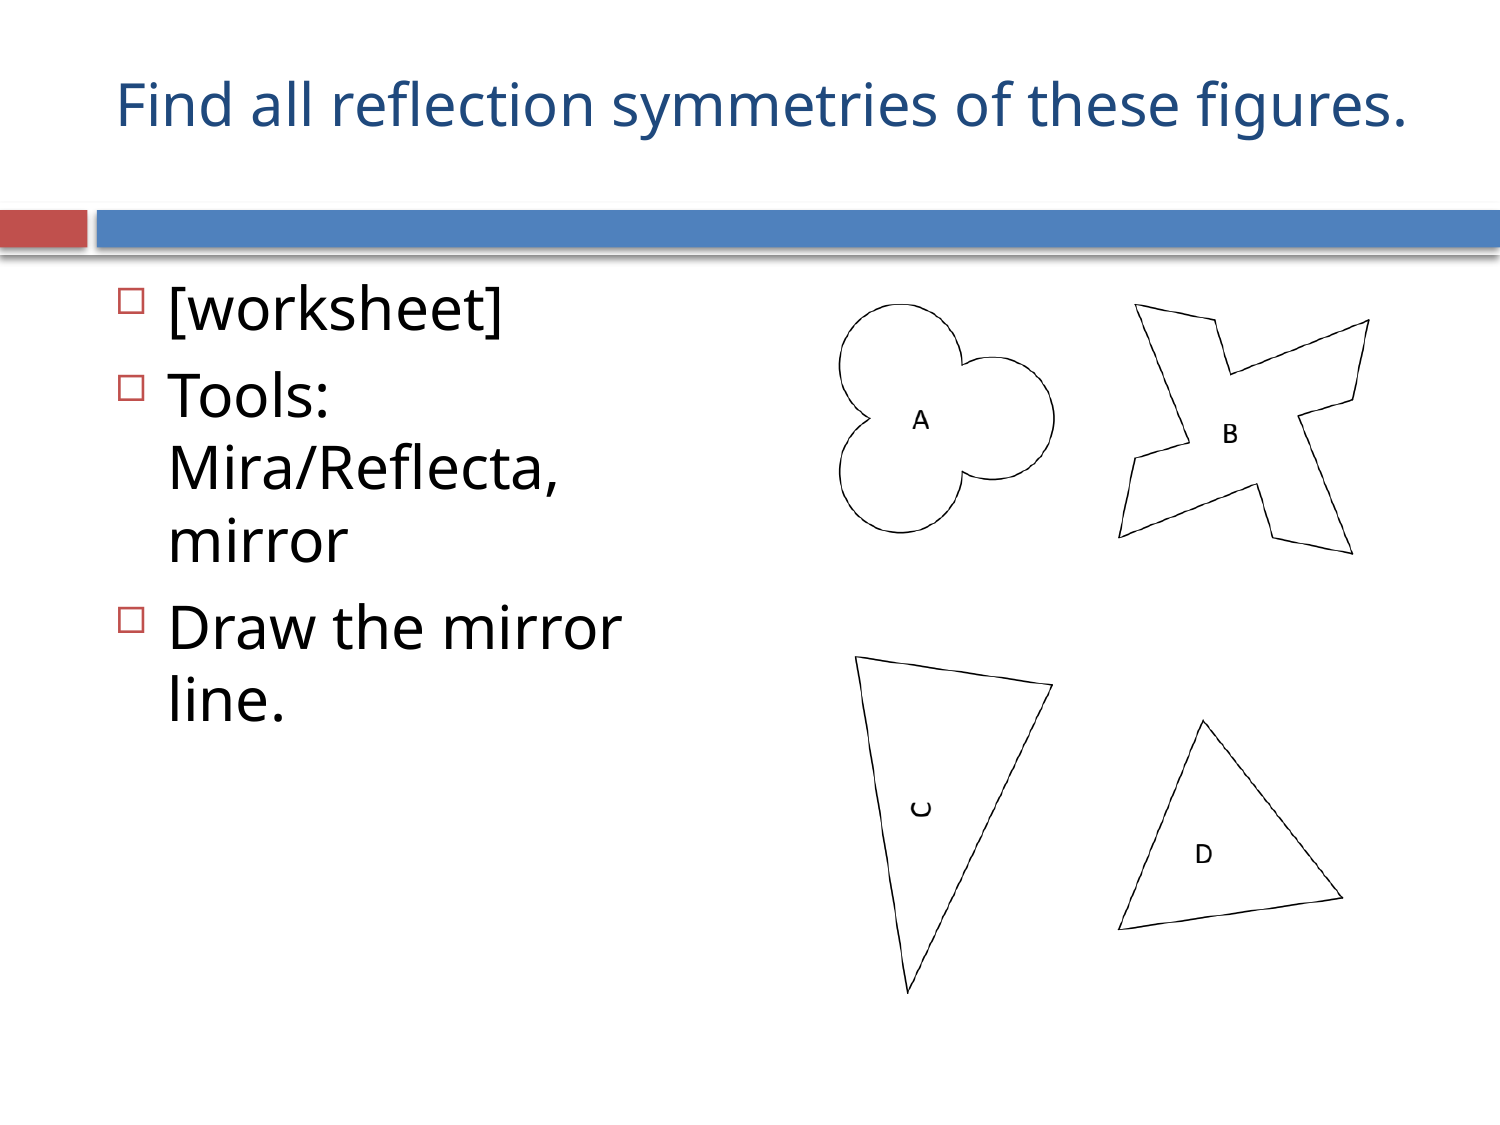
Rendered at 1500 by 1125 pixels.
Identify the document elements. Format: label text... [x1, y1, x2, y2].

picture [740, 185, 1429, 1101]
title Find all reflection symmetries of these figures. [100, 37, 1438, 169]
list [worksheet] Tools: Mira/Reflecta, mirror Draw the mirror line. [100, 262, 711, 1000]
